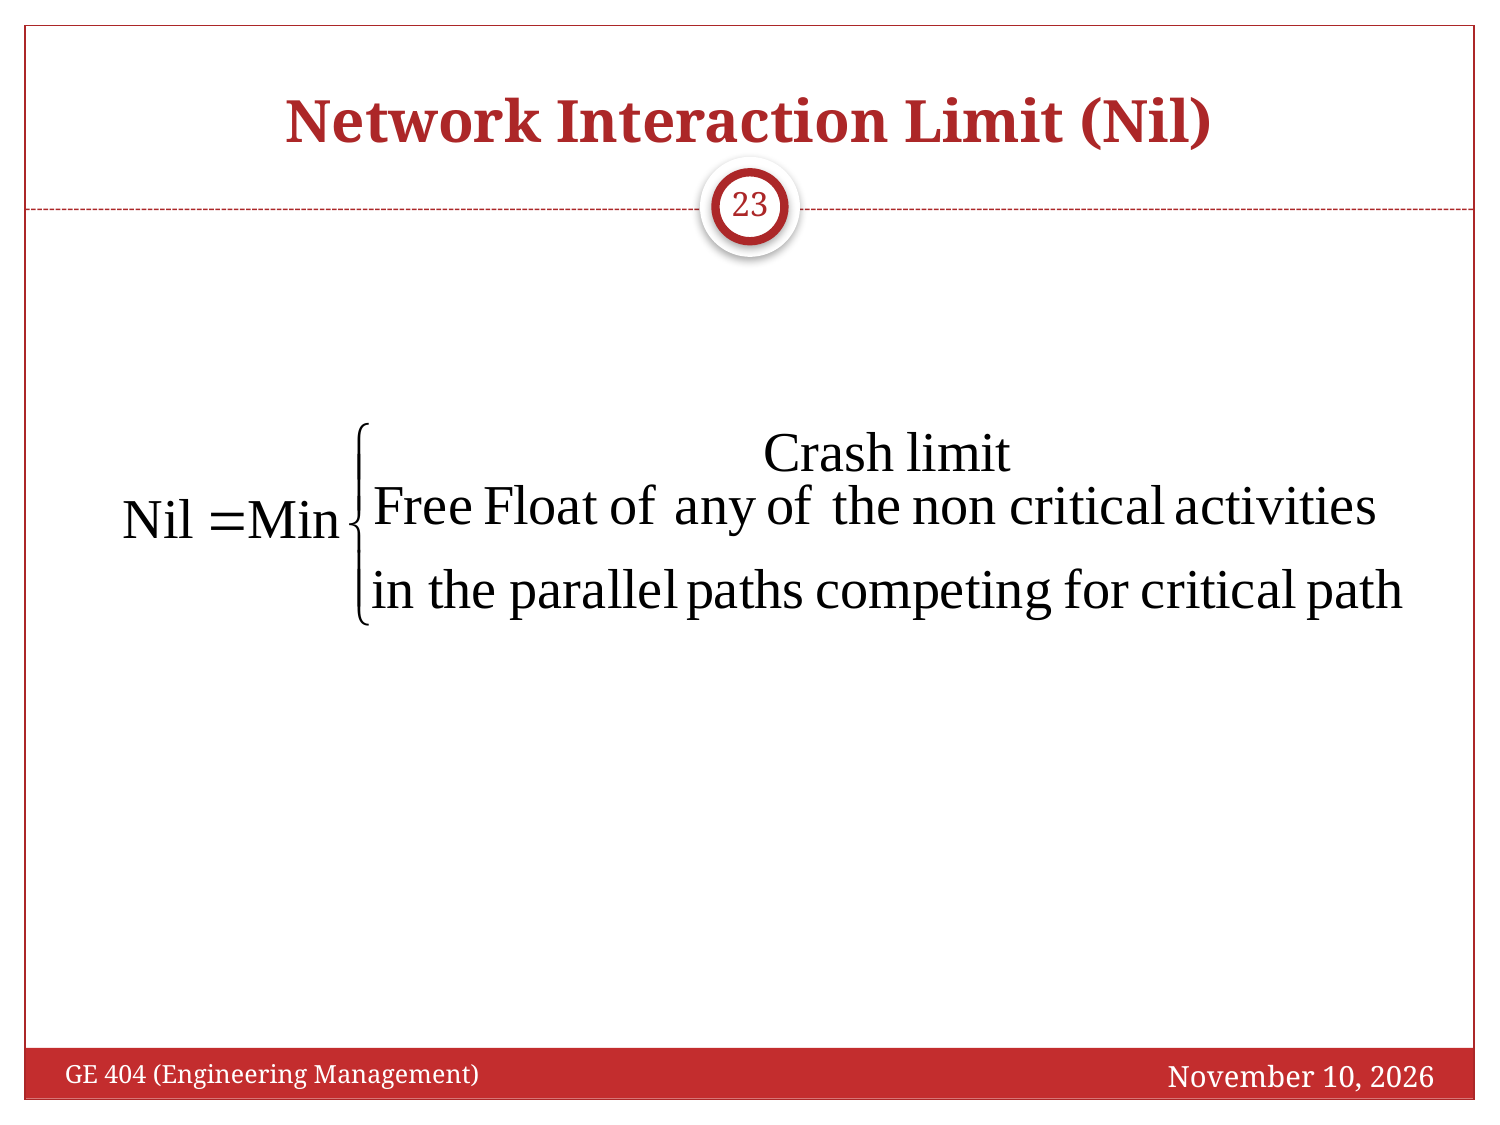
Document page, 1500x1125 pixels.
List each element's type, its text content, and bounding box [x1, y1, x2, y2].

footer GE 404 (Engineering Management) [50, 1051, 638, 1112]
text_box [112, 412, 1416, 638]
slide_number 23 [712, 169, 788, 243]
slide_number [950, 1050, 1450, 1111]
title Network Interaction Limit (Nil) [49, 37, 1450, 162]
